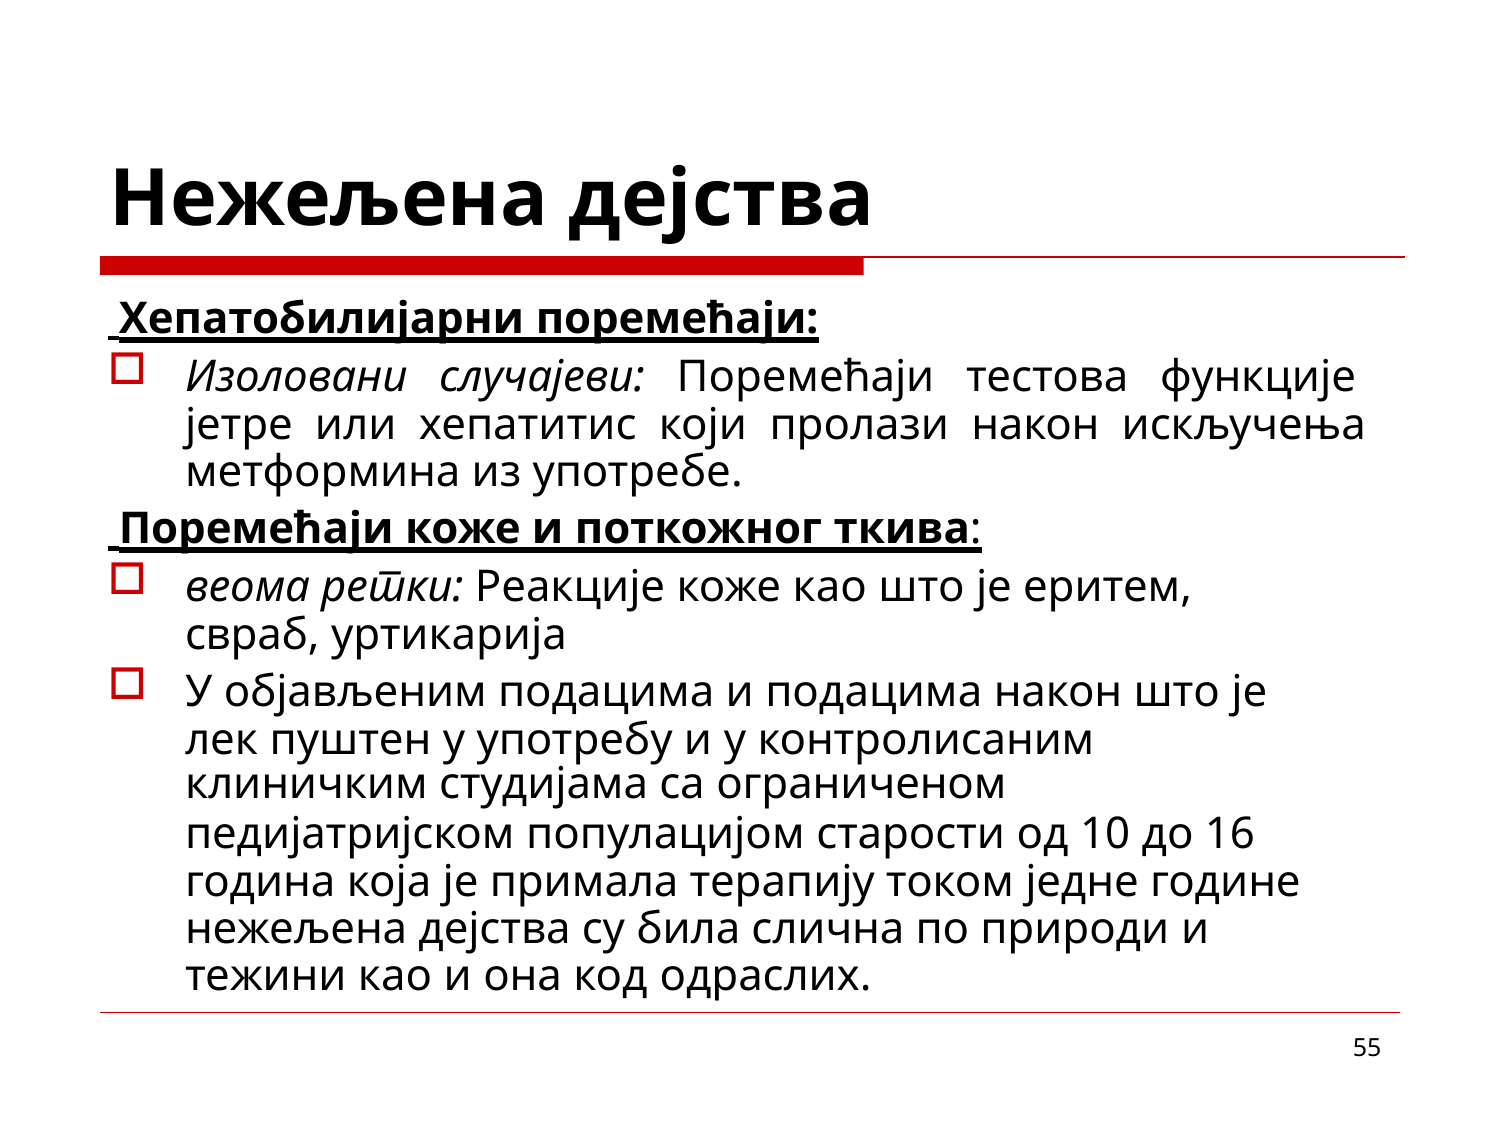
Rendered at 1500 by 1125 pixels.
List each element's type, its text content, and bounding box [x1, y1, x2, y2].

slide_number 55 [1348, 1029, 1390, 1125]
title Нежељена дејства [107, 144, 968, 282]
text_box Хепатобилијарни поремећаји: Изоловани случајеви: Поремећаји тестова функције јетре или хепатитис који пролази након искључења метформина из употребе. Поремећаји коже и поткожног ткива: веома ретки: Реакције коже као што је еритем, свраб, уртикарија У објављеним подацима и подацима након што је лек пуштен у употребу и у контролисаним клиничким студијама са ограниченом педијатријском популацијом старости од 10 до 16 година која је примала терапију током једне године нежељена дејства су била слична по природи и тежини као и она код одраслих. [105, 282, 1389, 1000]
